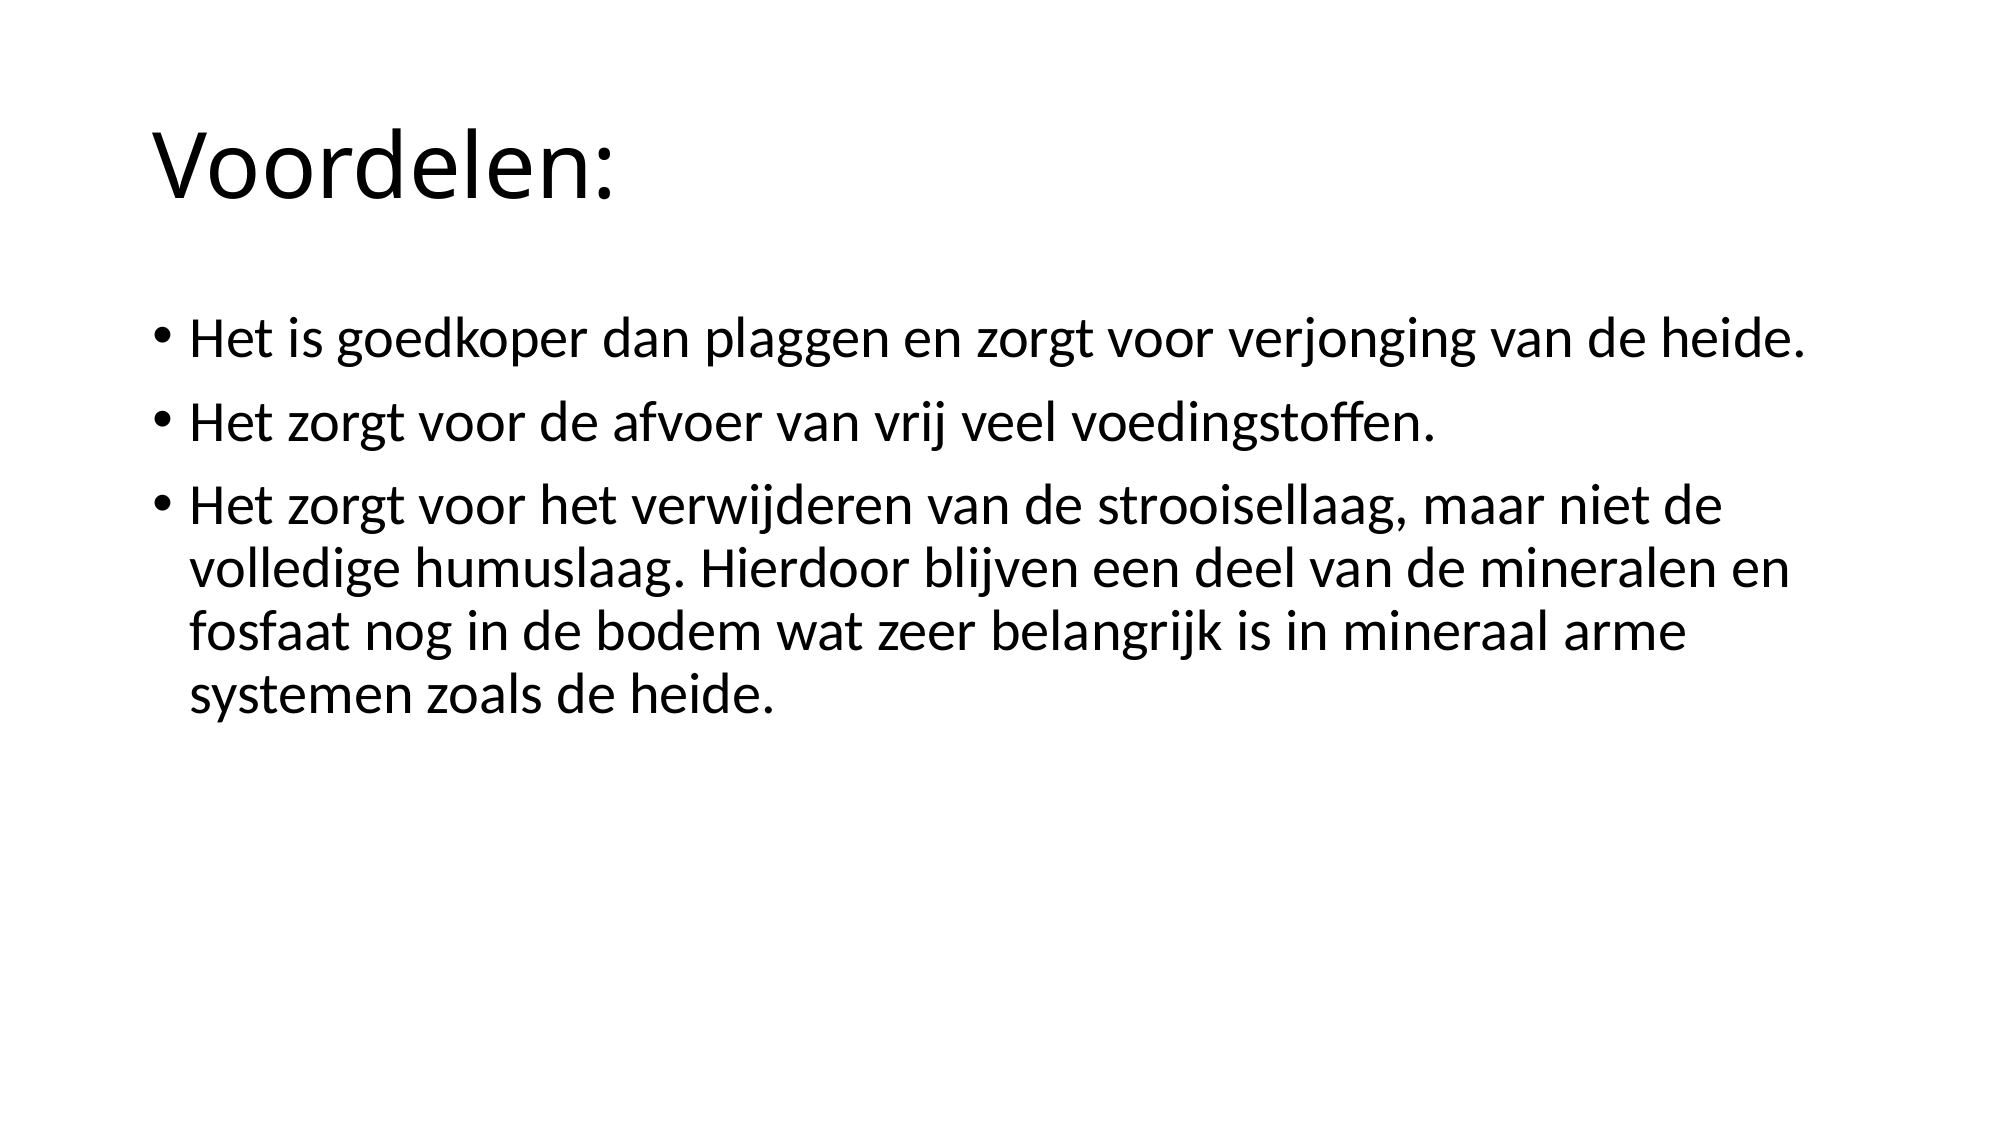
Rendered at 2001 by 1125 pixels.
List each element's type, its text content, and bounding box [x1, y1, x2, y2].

title Voordelen: [137, 59, 1863, 278]
list Het is goedkoper dan plaggen en zorgt voor verjonging van de heide. Het zorgt voor de afvoer van vrij veel voedingstoffen. Het zorgt voor het verwijderen van de strooisellaag, maar niet de volledige humuslaag. Hierdoor blijven een deel van de mineralen en fosfaat nog in de bodem wat zeer belangrijk is in mineraal arme systemen zoals de heide. [137, 299, 1863, 1014]
